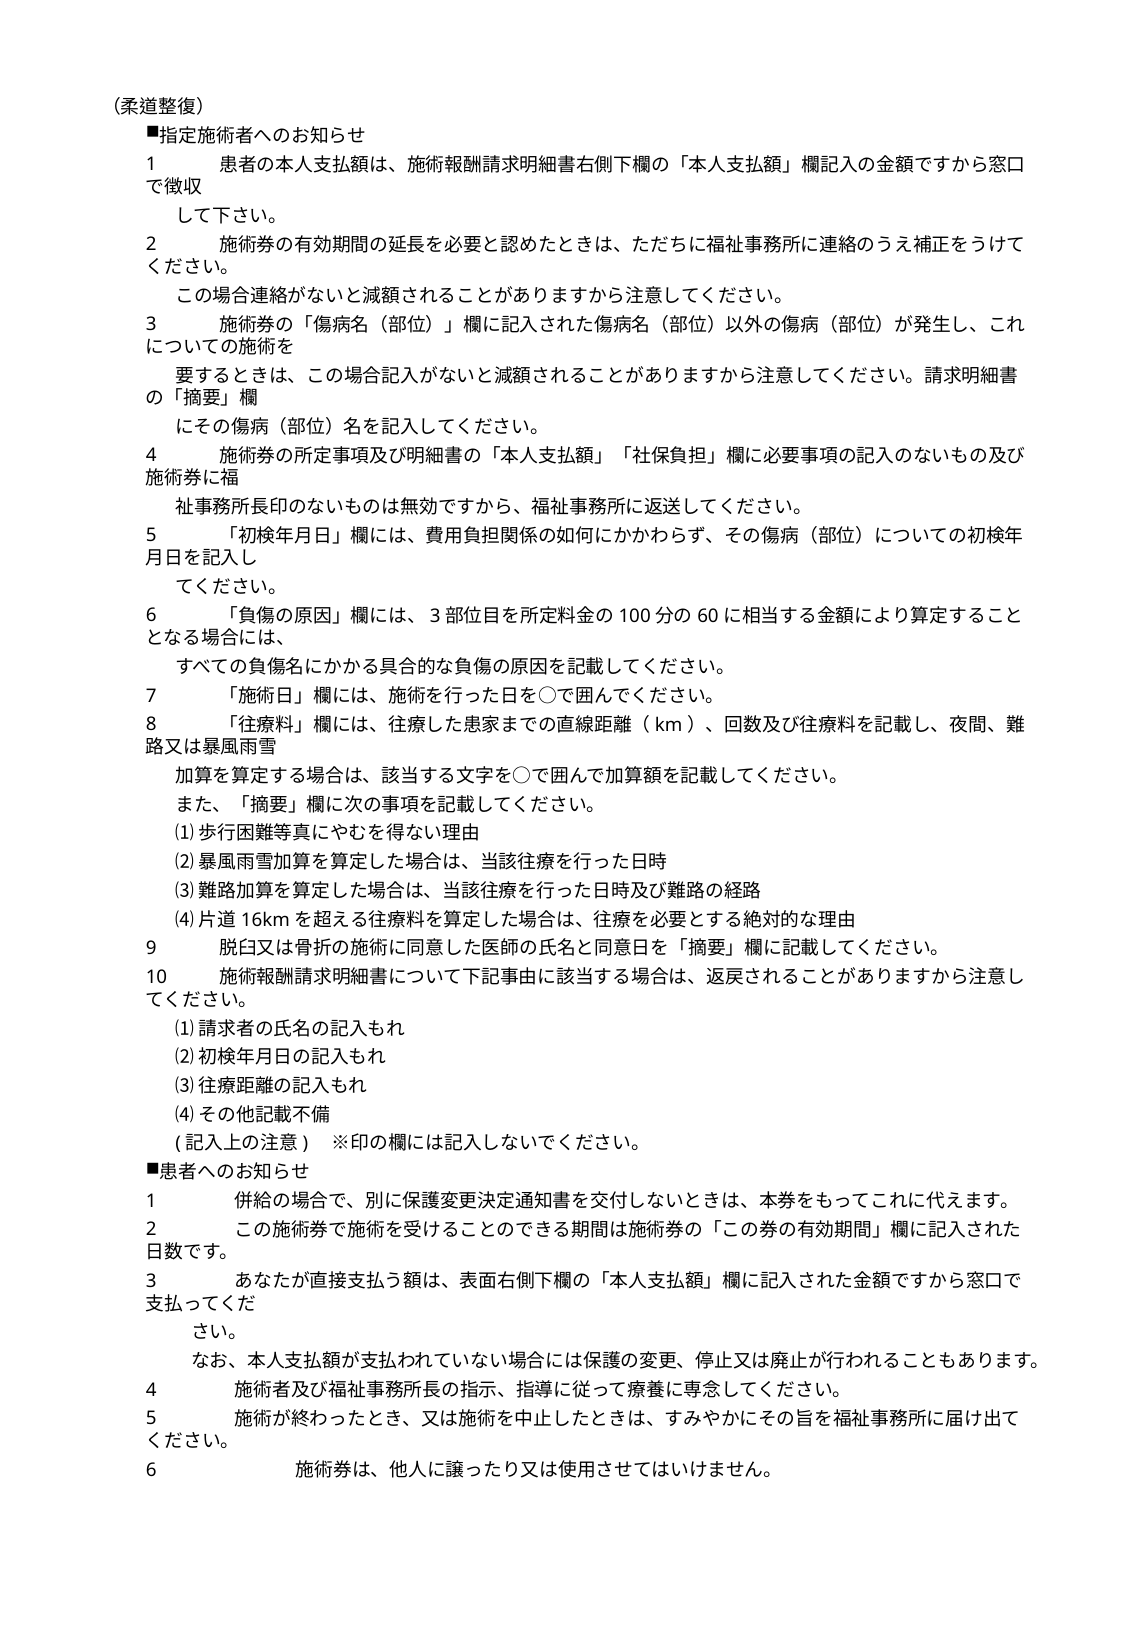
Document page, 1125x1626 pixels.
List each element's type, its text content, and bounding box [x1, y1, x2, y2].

text_box [794, 138, 977, 161]
text_box （柔道整復） 指定施術者へのお知らせ 患者の本人支払額は、施術報酬請求明細書右側下欄の「本人支払額」欄記入の金額ですから窓口で徴収 して下さい。 施術券の有効期間の延長を必要と認めたときは、ただちに福祉事務所に連絡のうえ補正をうけてください。 この場合連絡がないと減額されることがありますから注意してください。 施術券の「傷病名（部位）」欄に記入された傷病名（部位）以外の傷病（部位）が発生し、これについての施術を 要するときは、この場合記入がないと減額されることがありますから注意してください。請求明細書の「摘要」欄 にその傷病（部位）名を記入してください。 施術券の所定事項及び明細書の「本人支払額」「社保負担」欄に必要事項の記入のないもの及び施術券に福 祉事務所長印のないものは無効ですから、福祉事務所に返送してください。 「初検年月日」欄には、費用負担関係の如何にかかわらず、その傷病（部位）についての初検年月日を記入し てください。 「負傷の原因」欄には、3部位目を所定料金の100分の60に相当する金額により算定することとなる場合には、 すべての負傷名にかかる具合的な負傷の原因を記載してください。 「施術日」欄には、施術を行った日を○で囲んでください。 「往療料」欄には、往療した患家までの直線距離（km）、回数及び往療料を記載し、夜間、難路又は暴風雨雪 加算を算定する場合は、該当する文字を○で囲んで加算額を記載してください。 また、「摘要」欄に次の事項を記載してください。 ⑴歩行困難等真にやむを得ない理由 ⑵暴風雨雪加算を算定した場合は、当該往療を行った日時 ⑶難路加算を算定した場合は、当該往療を行った日時及び難路の経路 ⑷片道16kmを超える往療料を算定した場合は、往療を必要とする絶対的な理由 脱臼又は骨折の施術に同意した医師の氏名と同意日を「摘要」欄に記載してください。 0 施術報酬請求明細書について下記事由に該当する場合は、返戻されることがありますから注意してください。 ⑴請求者の氏名の記入もれ ⑵初検年月日の記入もれ ⑶往療距離の記入もれ ⑷その他記載不備 (記入上の注意) ※印の欄には記入しないでください。 患者へのお知らせ 併給の場合で、別に保護変更決定通知書を交付しないときは、本券をもってこれに代えます。 この施術券で施術を受けることのできる期間は施術券の「この券の有効期間」欄に記入された日数です。 あなたが直接支払う額は、表面右側下欄の「本人支払額」欄に記入された金額ですから窓口で支払ってくだ さい。 なお、本人支払額が支払われていない場合には保護の変更、停止又は廃止が行われることもあります。 施術者及び福祉事務所長の指示、指導に従って療養に専念してください。 施術が終わったとき、又は施術を中止したときは、すみやかにその旨を福祉事務所に届け出てください。 6 施術券は、他人に譲ったり又は使用させてはいけません。 [95, 94, 1042, 1309]
